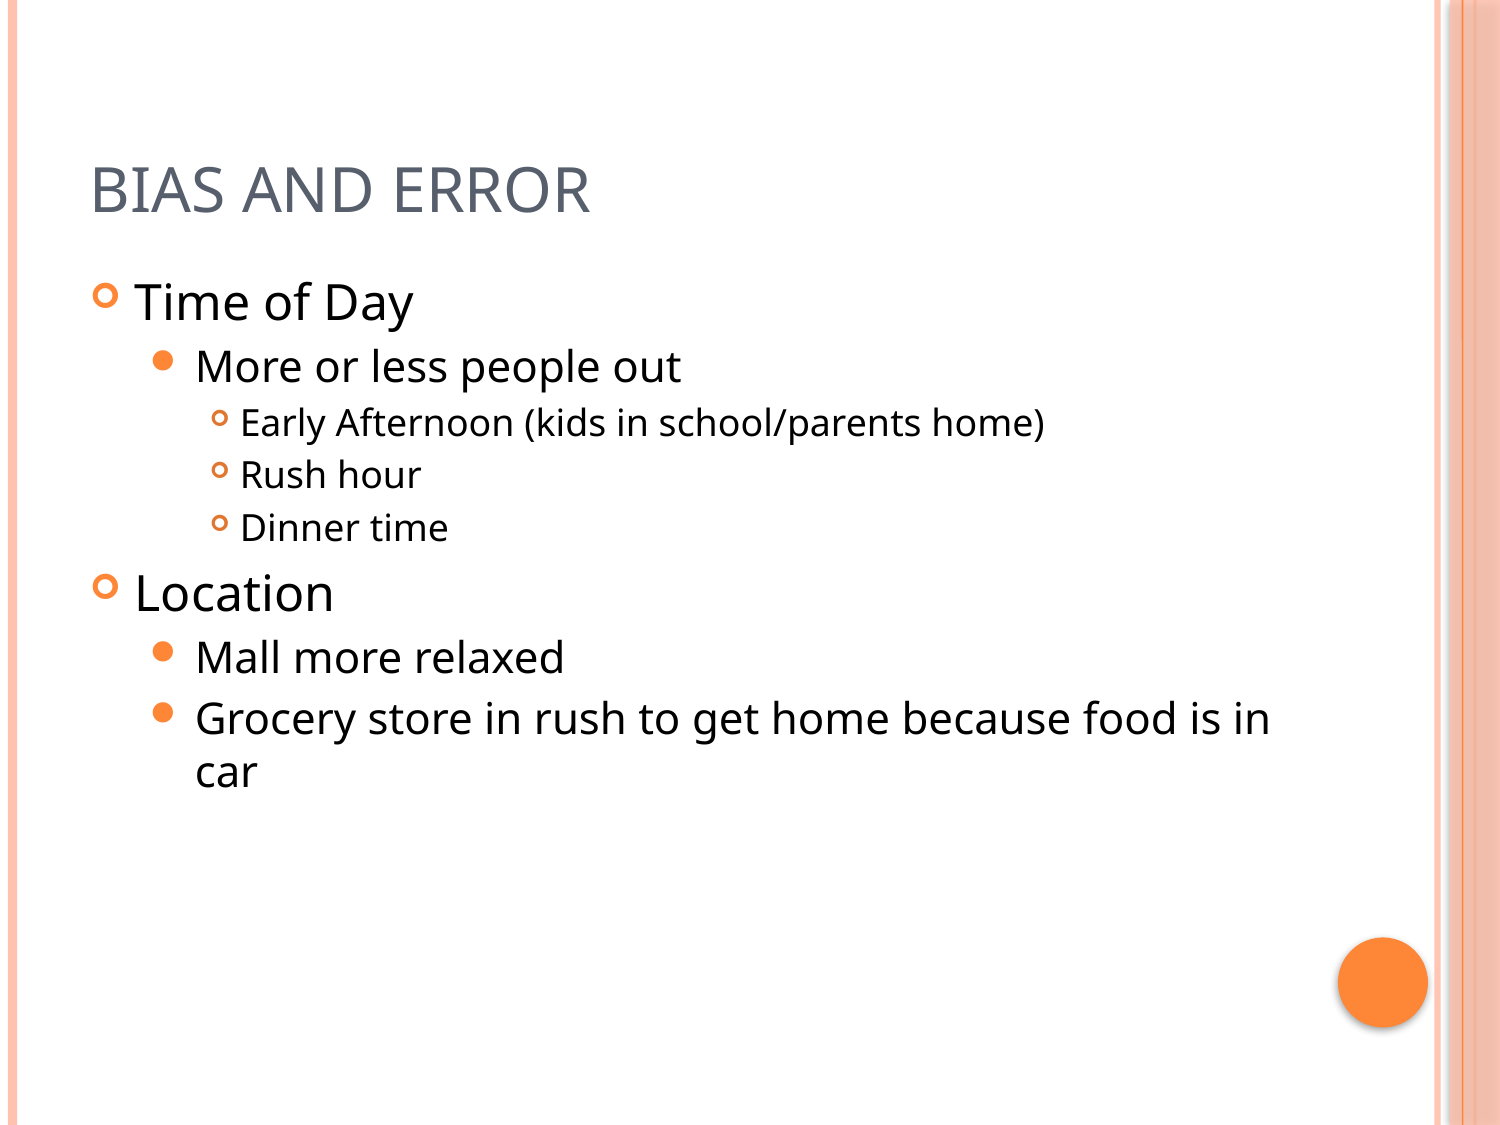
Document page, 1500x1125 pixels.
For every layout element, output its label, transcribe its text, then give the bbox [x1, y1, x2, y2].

list Time of Day More or less people out Early Afternoon (kids in school/parents home) Rush hour Dinner time Location Mall more relaxed Grocery store in rush to get home because food is in car [75, 262, 1300, 1062]
title Bias and Error [75, 45, 1300, 233]
